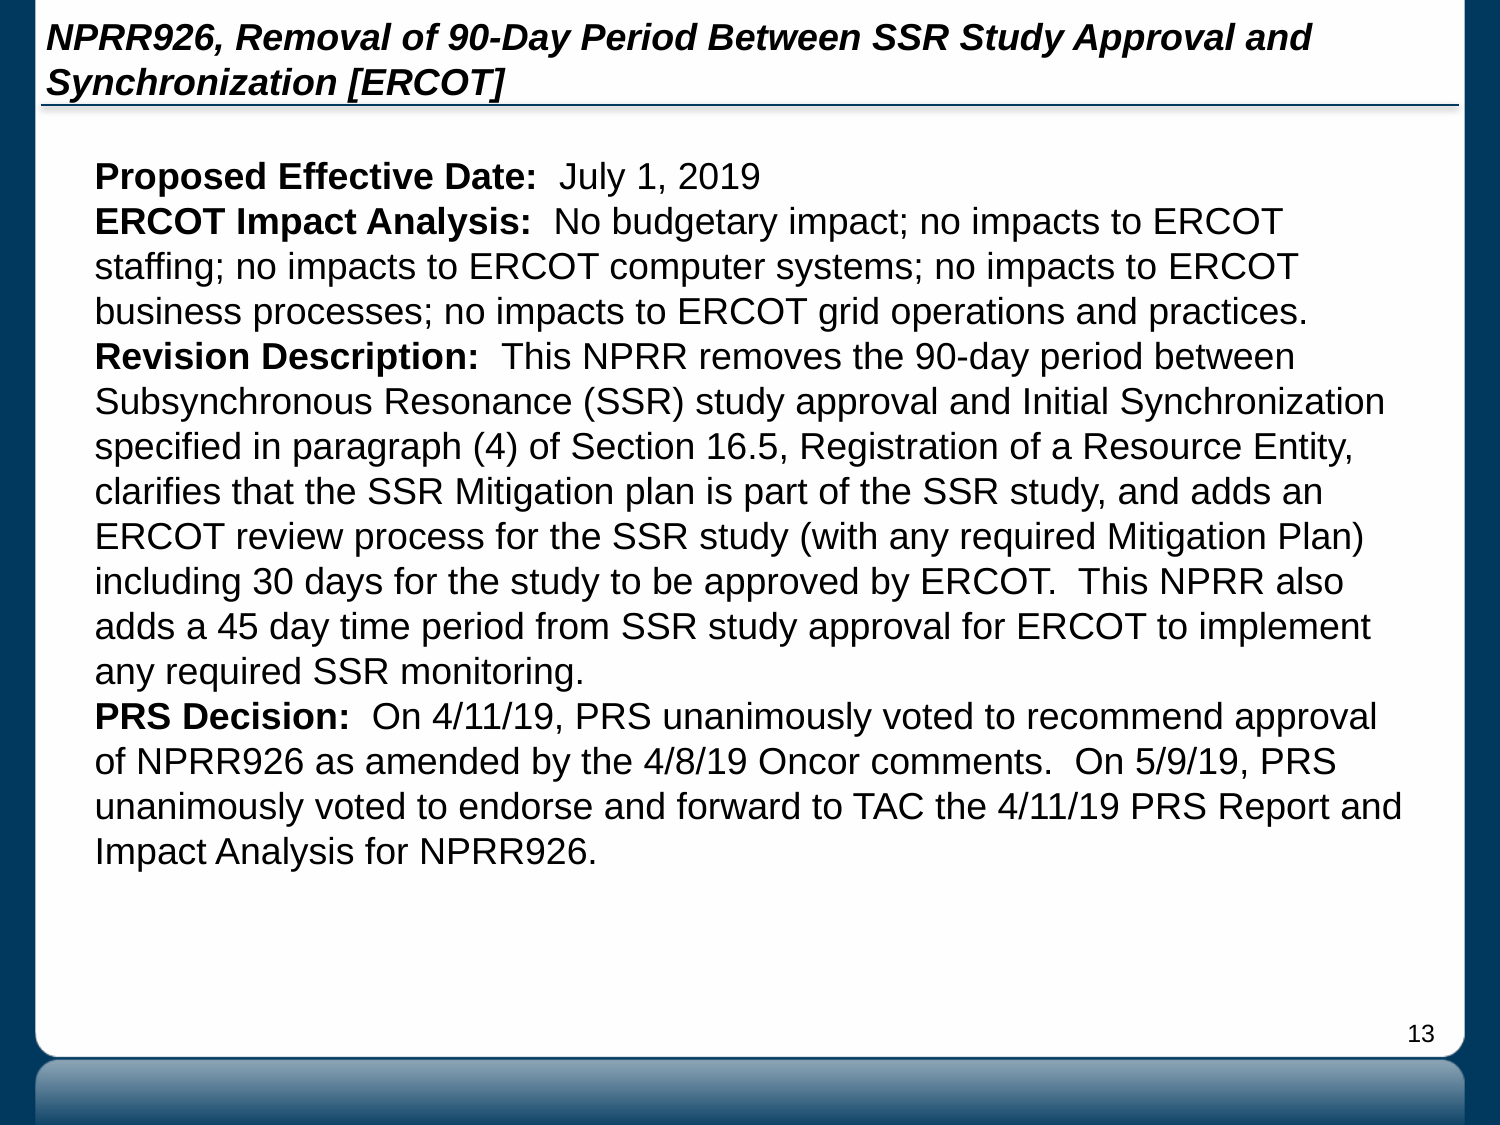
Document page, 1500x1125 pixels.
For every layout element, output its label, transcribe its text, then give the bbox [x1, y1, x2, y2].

title NPRR926, Removal of 90-Day Period Between SSR Study Approval and Synchronization [ERCOT] [31, 20, 1440, 97]
picture [35, 0, 1465, 1125]
text_box Proposed Effective Date: July 1, 2019 ERCOT Impact Analysis: No budgetary impact; no impacts to ERCOT staffing; no impacts to ERCOT computer systems; no impacts to ERCOT business processes; no impacts to ERCOT grid operations and practices. Revision Description: This NPRR removes the 90-day period between Subsynchronous Resonance (SSR) study approval and Initial Synchronization specified in paragraph (4) of Section 16.5, Registration of a Resource Entity, clarifies that the SSR Mitigation plan is part of the SSR study, and adds an ERCOT review process for the SSR study (with any required Mitigation Plan) including 30 days for the study to be approved by ERCOT. This NPRR also adds a 45 day time period from SSR study approval for ERCOT to implement any required SSR monitoring. PRS Decision: On 4/11/19, PRS unanimously voted to recommend approval of NPRR926 as amended by the 4/8/19 Oncor comments. On 5/9/19, PRS unanimously voted to endorse and forward to TAC the 4/11/19 PRS Report and Impact Analysis for NPRR926. [79, 144, 1419, 879]
